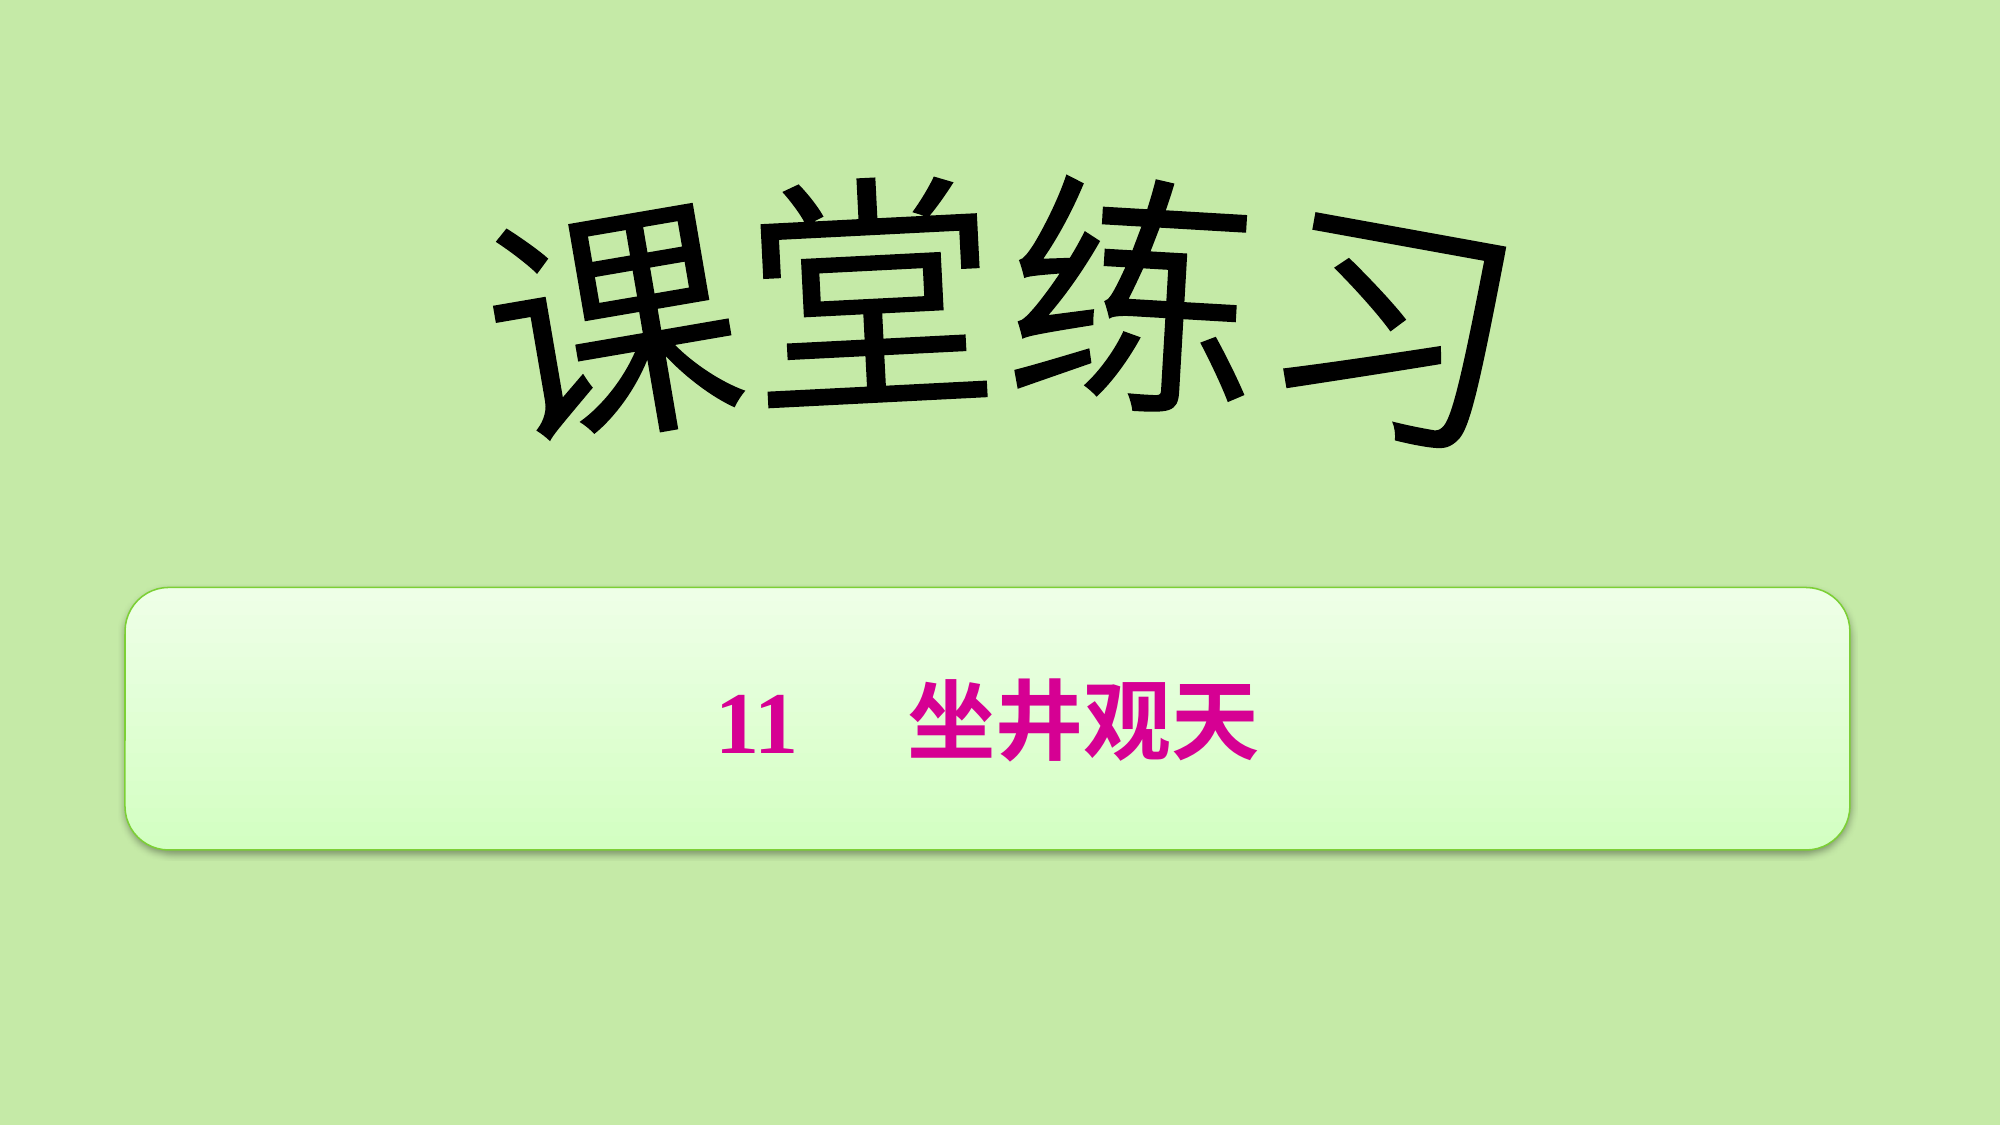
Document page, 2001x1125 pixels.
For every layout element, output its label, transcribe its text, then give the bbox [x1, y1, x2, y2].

text_box 11 坐井观天 [124, 586, 1851, 851]
